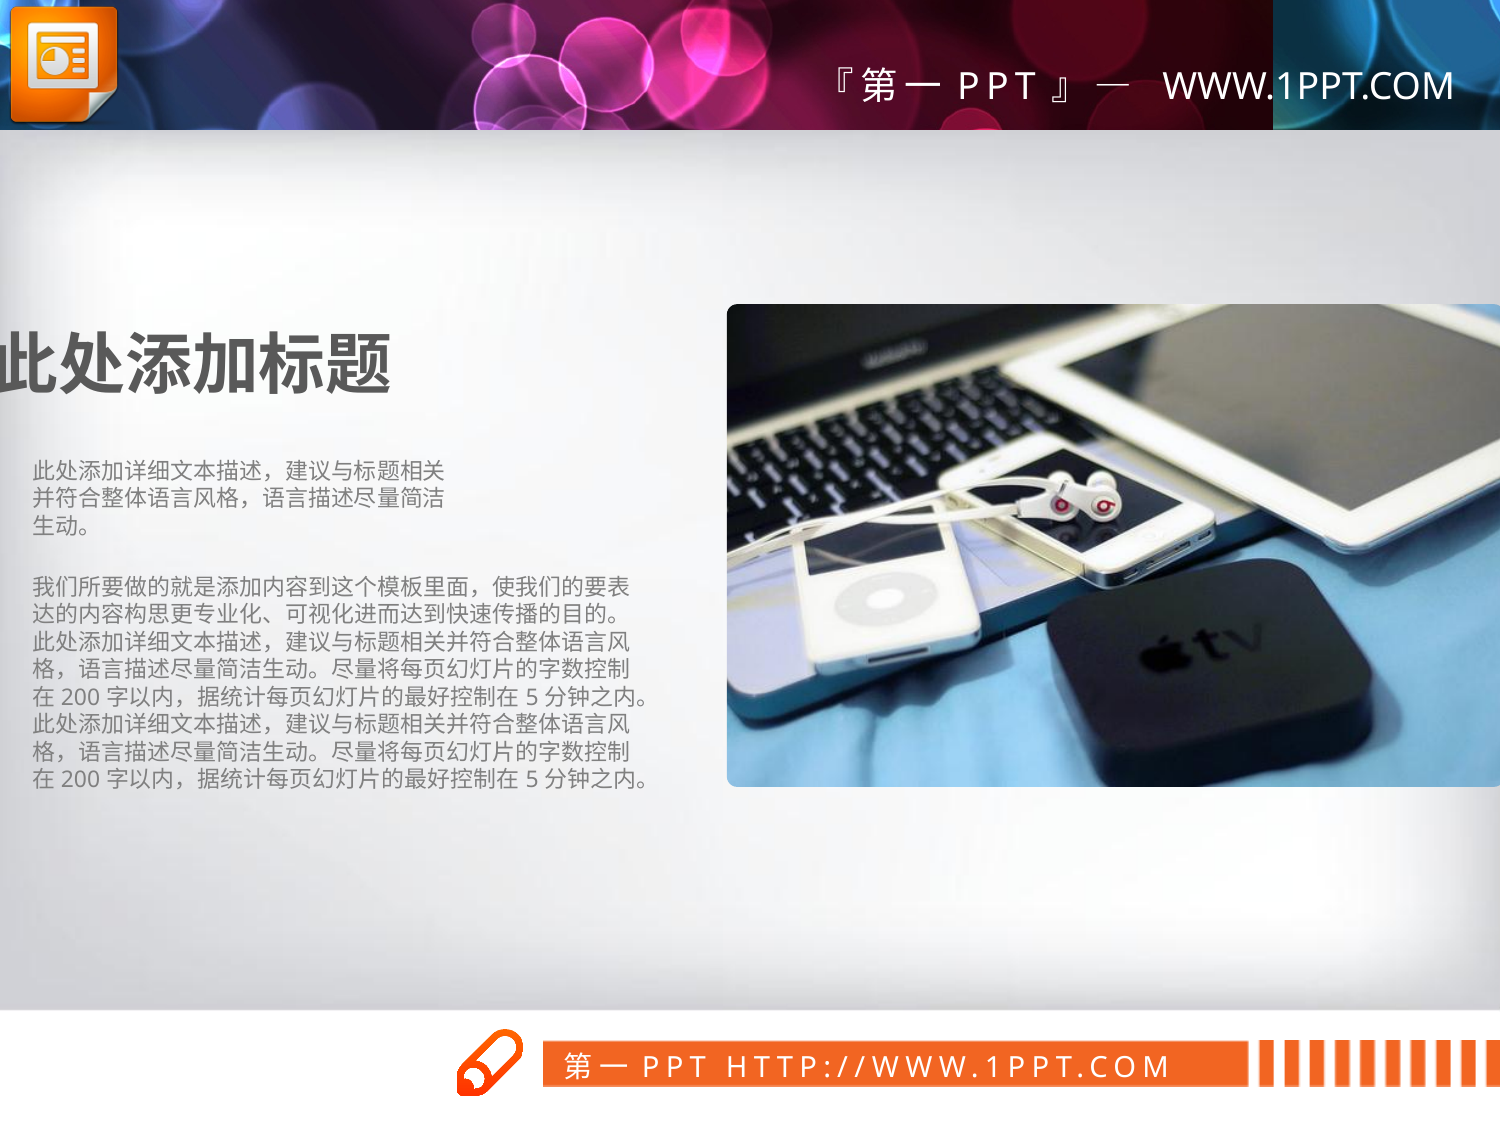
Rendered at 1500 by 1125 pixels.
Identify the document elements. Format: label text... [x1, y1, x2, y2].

text_box 此处添加详细文本描述，建议与标题相关并符合整体语言风格，语言描述尽量简洁生动。 [17, 448, 468, 546]
picture [543, 1040, 1500, 1087]
picture [0, 0, 1500, 1012]
text_box 此处添加标题 [0, 314, 408, 410]
text_box 我们所要做的就是添加内容到这个模板里面，使我们的要表达的内容构思更专业化、可视化进而达到快速传播的目的。此处添加详细文本描述，建议与标题相关并符合整体语言风格，语言描述尽量简洁生动。尽量将每页幻灯片的字数控制在200字以内，据统计每页幻灯片的最好控制在5分钟之内。此处添加详细文本描述，建议与标题相关并符合整体语言风格，语言描述尽量简洁生动。尽量将每页幻灯片的字数控制在200字以内，据统计每页幻灯片的最好控制在5分钟之内。 [17, 565, 660, 800]
